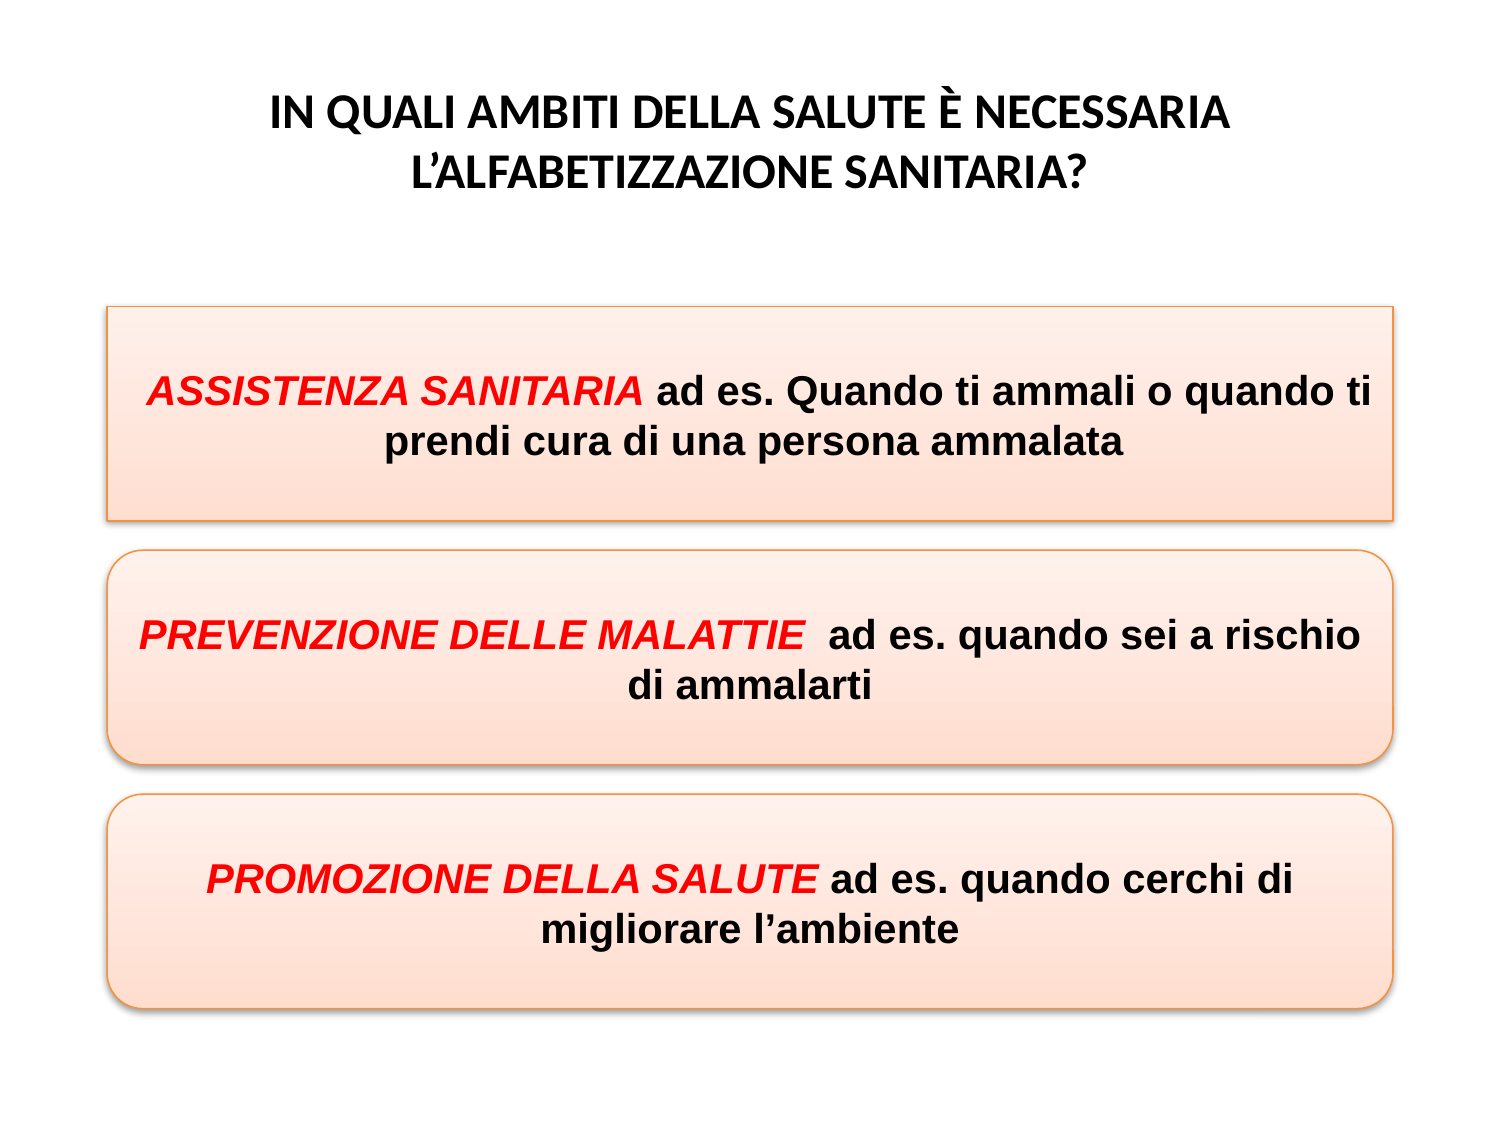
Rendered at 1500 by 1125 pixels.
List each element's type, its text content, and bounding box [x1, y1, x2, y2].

list ASSISTENZA SANITARIA ad es. Quando ti ammali o quando ti prendi cura di una persona ammalata [106, 306, 1394, 522]
title IN QUALI AMBITI DELLA SALUTE È NECESSARIA L’ALFABETIZZAZIONE SANITARIA? [75, 45, 1425, 233]
text_box PREVENZIONE DELLE MALATTIE ad es. quando sei a rischio di ammalarti [106, 549, 1394, 766]
text_box PROMOZIONE DELLA SALUTE ad es. quando cerchi di migliorare l’ambiente [106, 793, 1394, 1010]
